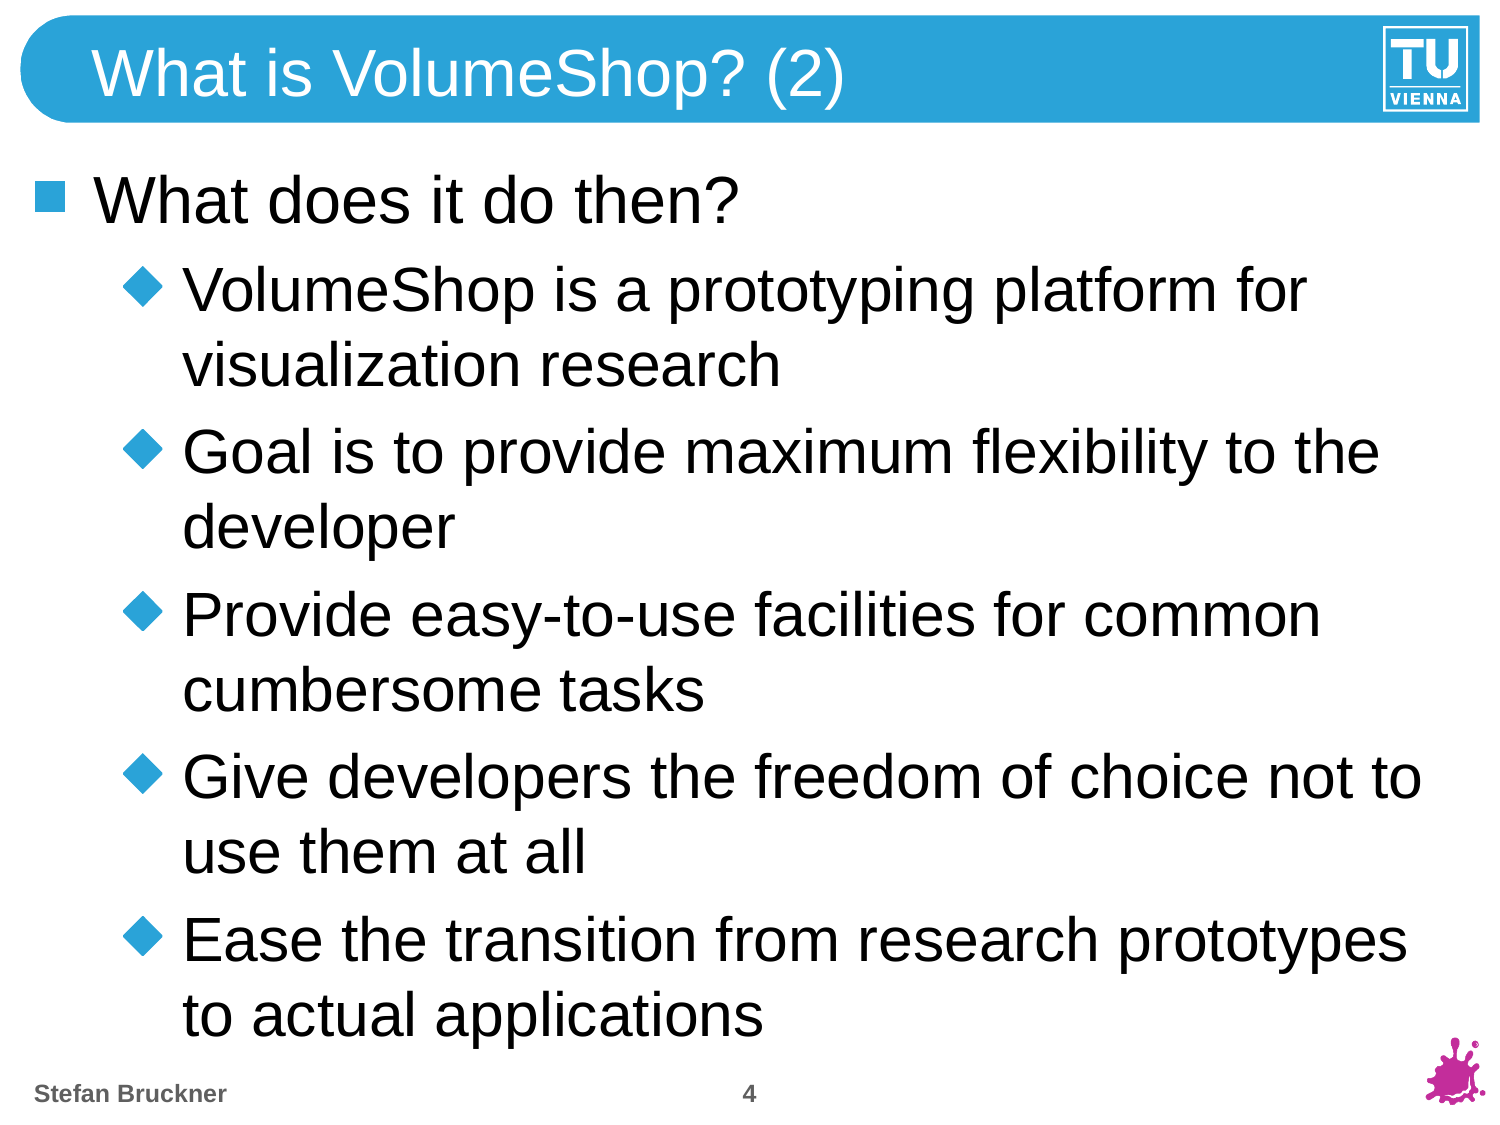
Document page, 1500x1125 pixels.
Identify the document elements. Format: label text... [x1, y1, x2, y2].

slide_number 3 [660, 1067, 839, 1118]
title What is VolumeShop? (2) [76, 6, 1351, 132]
list What does it do then? VolumeShop is a prototyping platform for visualization research Goal is to provide maximum flexibility to the developer Provide easy-to-use facilities for common cumbersome tasks Give developers the freedom of choice not to use them at all Ease the transition from research prototypes to actual applications [19, 148, 1481, 1048]
footer Stefan Bruckner [18, 1067, 637, 1118]
